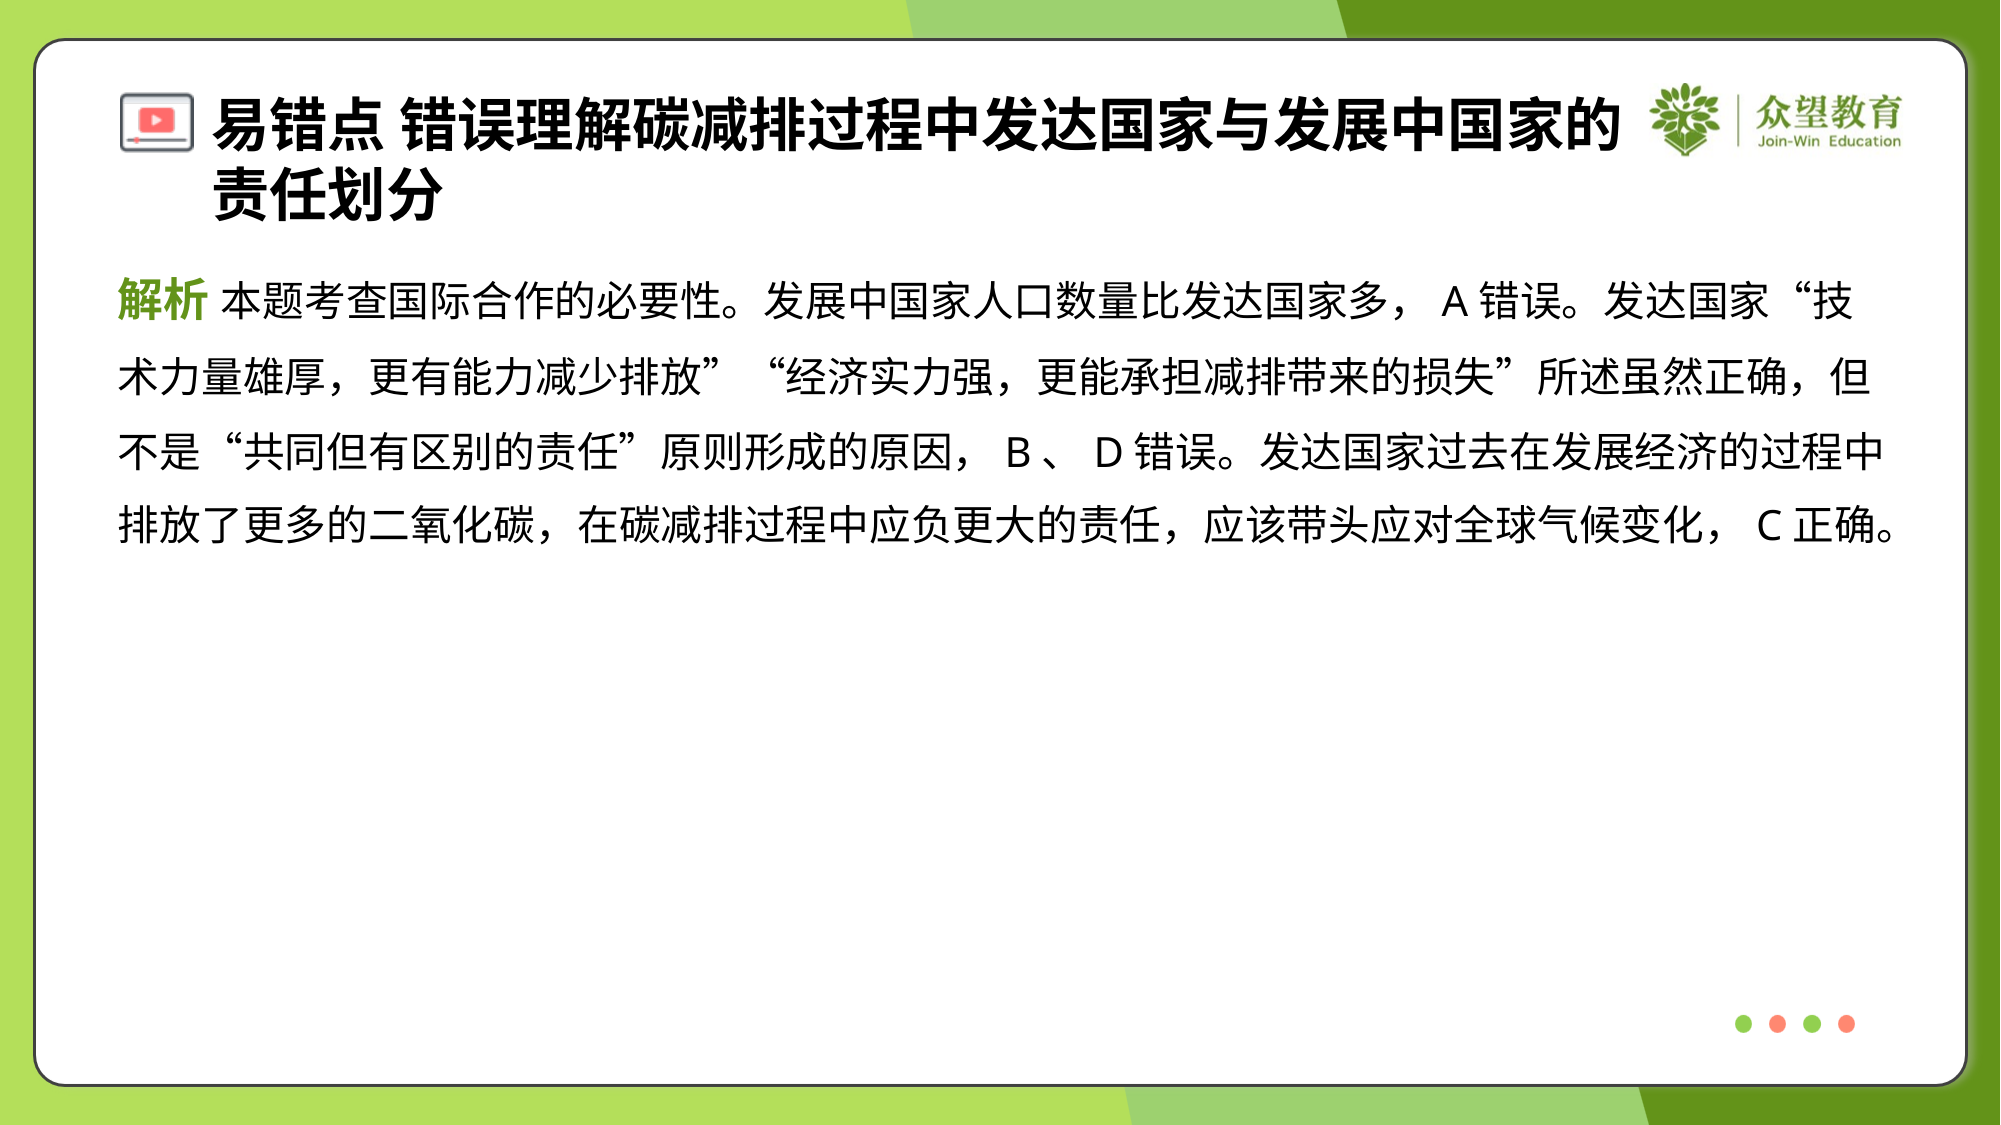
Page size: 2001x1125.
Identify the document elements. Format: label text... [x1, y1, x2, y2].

picture [0, 0, 2000, 1125]
text_box 解析 本题考查国际合作的必要性。发展中国家人口数量比发达国家多，A错误。发达国家“技 术力量雄厚，更有能力减少排放”“经济实力强，更能承担减排带来的损失”所述虽然正确，但 不是“共同但有区别的责任”原则形成的原因，B、D错误。发达国家过去在发展经济的过程中 排放了更多的二氧化碳，在碳减排过程中应负更大的责任，应该带头应对全球气候变化，C正确。 [117, 249, 1882, 542]
